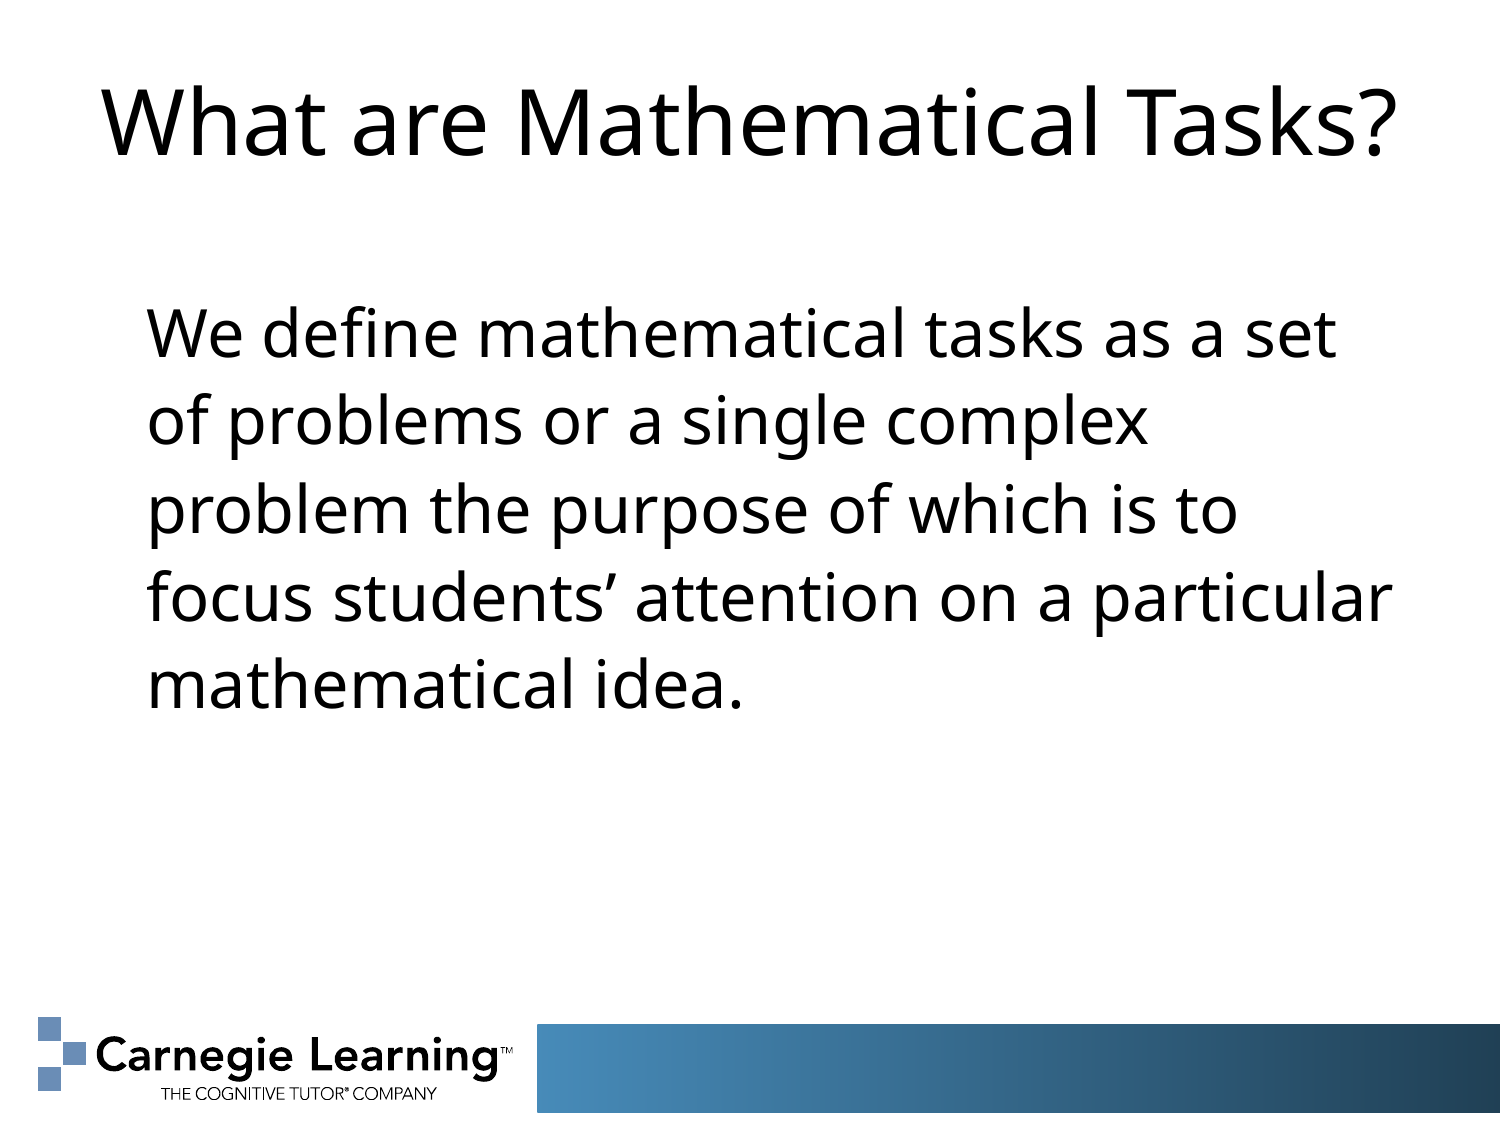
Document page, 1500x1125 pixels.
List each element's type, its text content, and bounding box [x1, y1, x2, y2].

title What are Mathematical Tasks? [37, 24, 1463, 213]
list We define mathematical tasks as a set of problems or a single complex problem the purpose of which is to focus students’ attention on a particular mathematical idea. [74, 274, 1417, 988]
